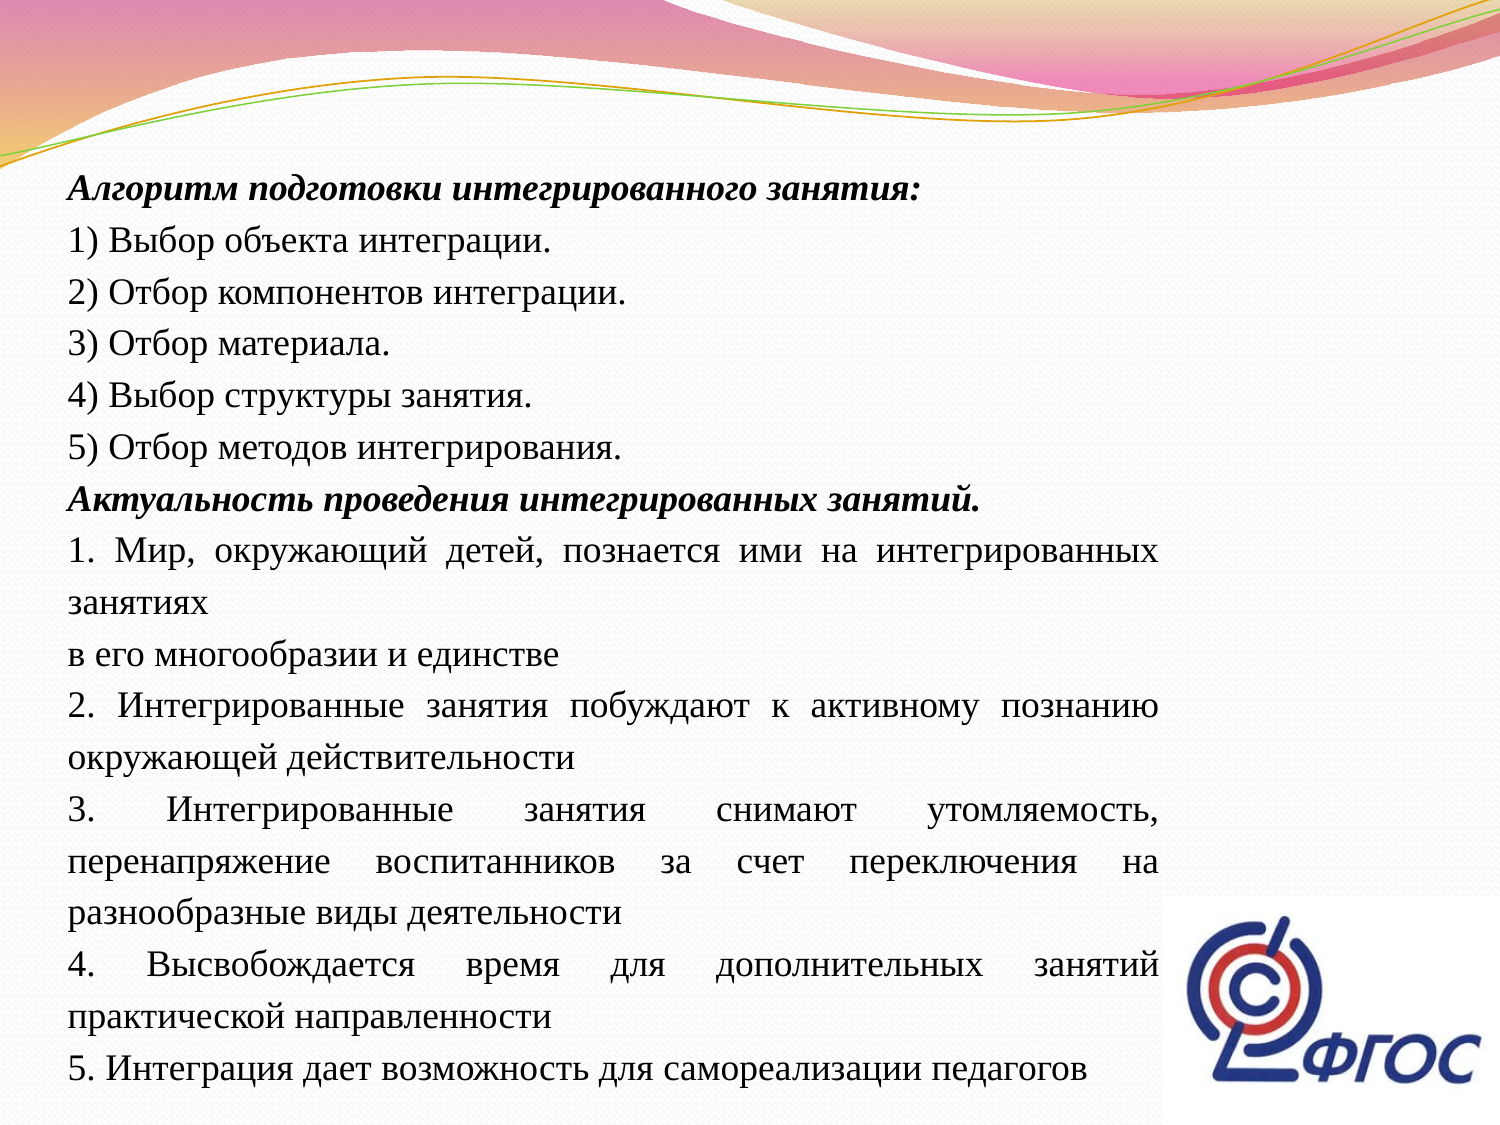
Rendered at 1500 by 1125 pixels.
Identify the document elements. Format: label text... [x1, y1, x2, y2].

picture [1163, 896, 1500, 1125]
text_box Алгоритм подготовки интегрированного занятия: 1) Выбор объекта интеграции. 2) Отбор компонентов интеграции. 3) Отбор материала. 4) Выбор структуры занятия. 5) Отбор методов интегрирования. Актуальность проведения интегрированных занятий. 1. Мир, окружающий детей, познается ими на интегрированных занятиях в его многообразии и единстве 2. Интегрированные занятия побуждают к активному познанию окружающей действительности 3. Интегрированные занятия снимают утомляемость, перенапряжение воспитанников за счет переключения на разнообразные виды деятельности 4. Высвобождается время для дополнительных занятий практической направленности 5. Интеграция дает возможность для самореализации педагогов [53, 148, 1176, 1095]
